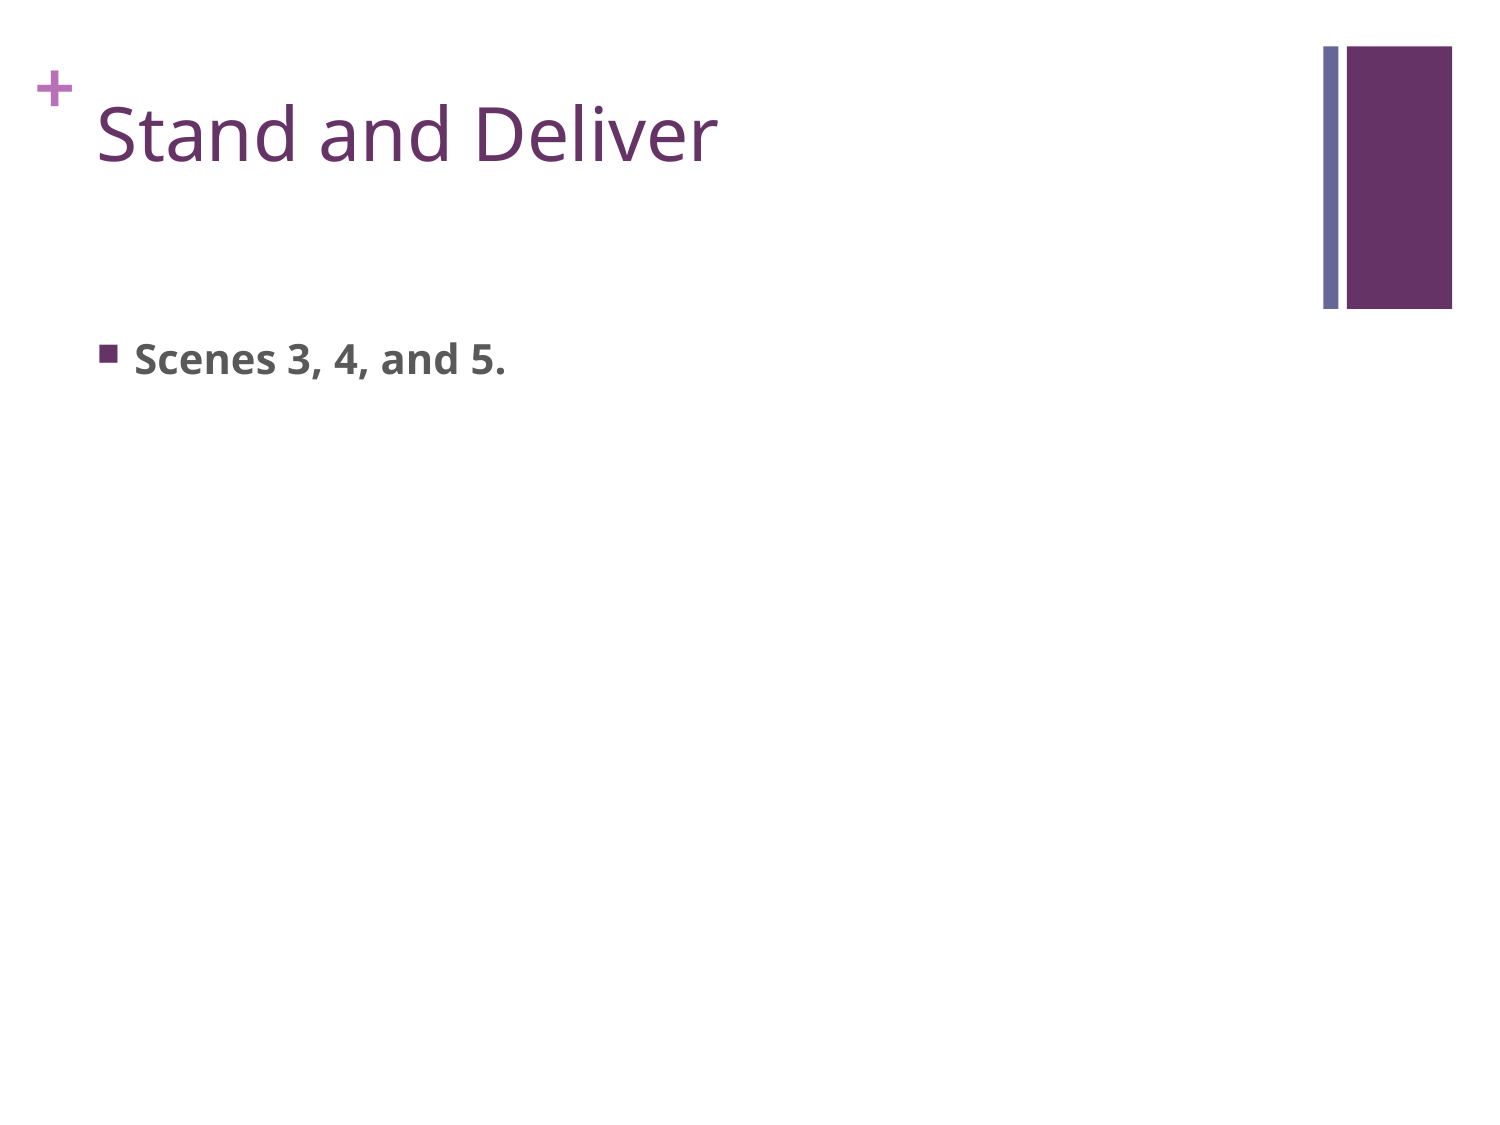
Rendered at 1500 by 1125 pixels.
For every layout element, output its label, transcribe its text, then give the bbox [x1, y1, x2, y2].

list Scenes 3, 4, and 5. [81, 324, 1322, 1005]
title Stand and Deliver [81, 79, 1322, 263]
